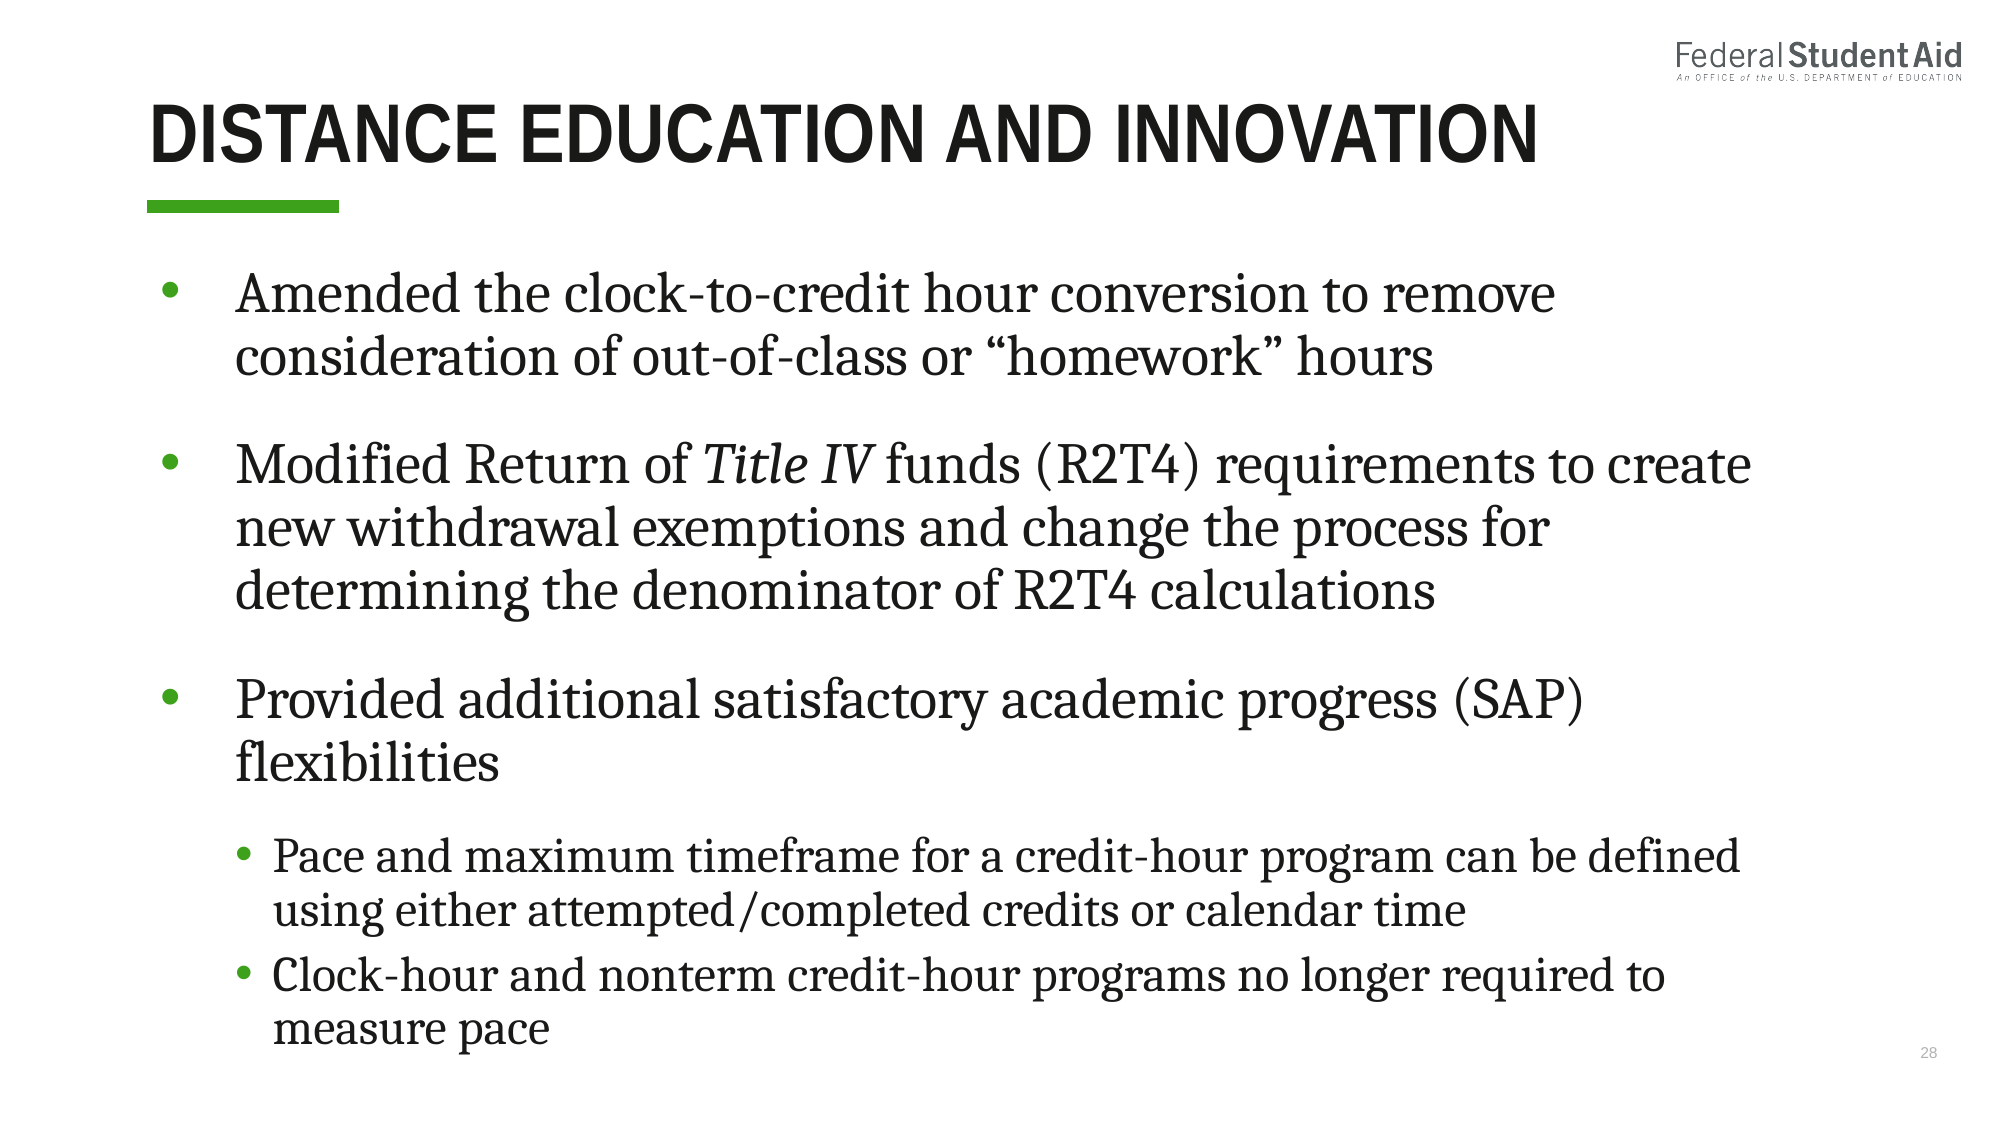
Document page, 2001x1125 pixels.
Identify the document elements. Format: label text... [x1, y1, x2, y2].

slide_number 28 [1920, 1042, 1986, 1094]
list Amended the clock-to-credit hour conversion to remove consideration of out-of-class or “homework” hours Modified Return of Title IV funds (R2T4) requirements to create new withdrawal exemptions and change the process for determining the denominator of R2T4 calculations Provided additional satisfactory academic progress (SAP) flexibilities Pace and maximum timeframe for a credit-hour program can be defined using either attempted/completed credits or calendar time Clock-hour and nonterm credit-hour programs no longer required to measure pace [145, 254, 1855, 1043]
title Distance education and innovation [149, 57, 1606, 189]
picture [1651, 16, 1986, 106]
